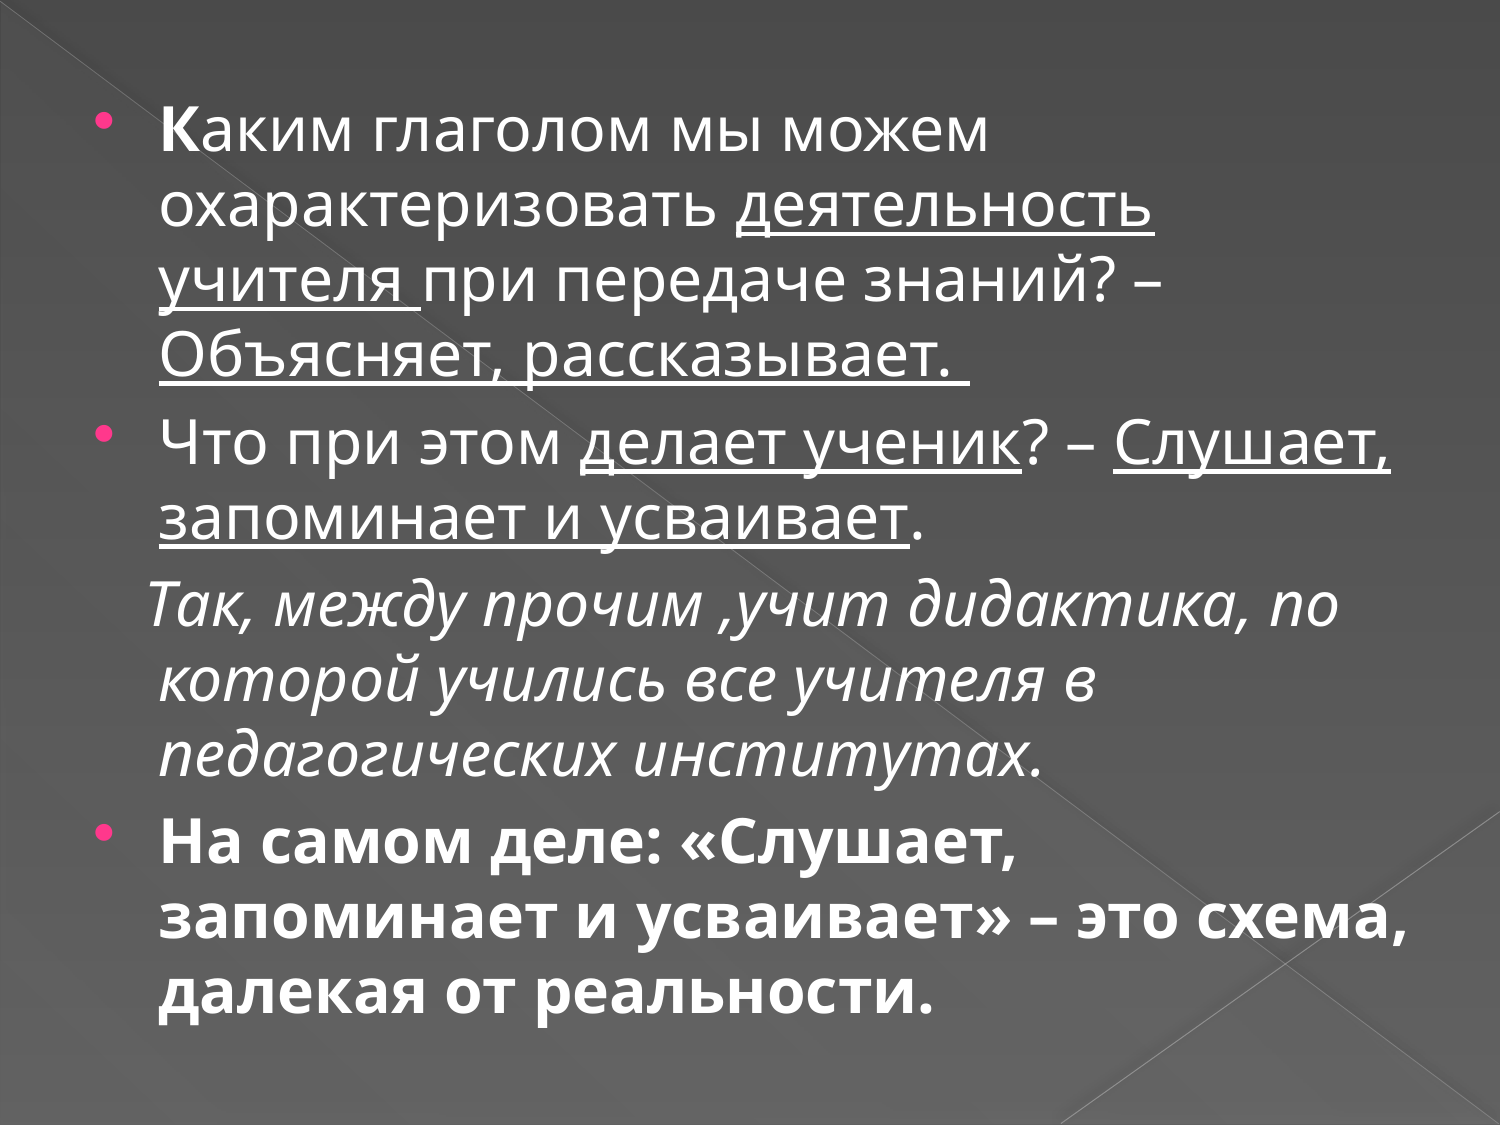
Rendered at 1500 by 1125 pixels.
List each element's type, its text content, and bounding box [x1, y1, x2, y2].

list Каким глаголом мы можем охарактеризовать деятельность учителя при передаче знаний? – Объясняет, рассказывает. Что при этом делает ученик? – Слушает, запоминает и усваивает. Так, между прочим ,учит дидактика, по которой учились все учителя в педагогических институтах. На самом деле: «Слушает, запоминает и усваивает» – это схема, далекая от реальности. [70, 82, 1425, 1059]
